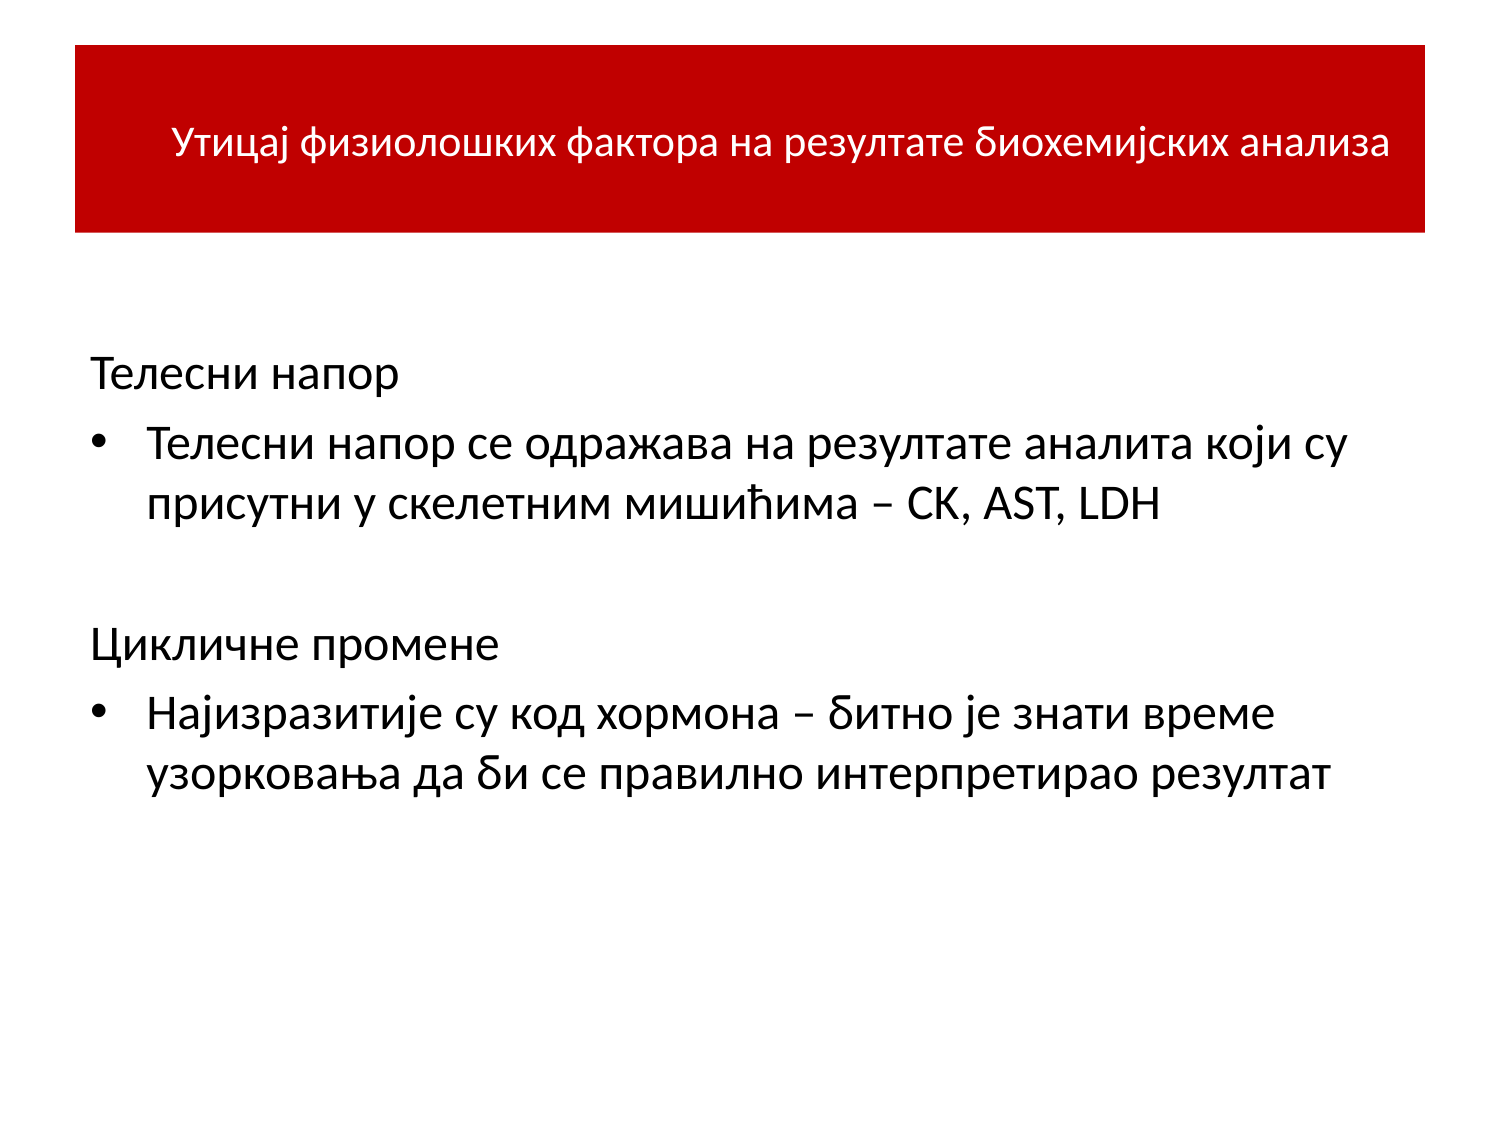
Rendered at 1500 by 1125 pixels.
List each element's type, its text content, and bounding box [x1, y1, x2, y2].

title УтиУтицај физиолошких фактора на резултате биохемијских анализа [75, 45, 1425, 233]
list Телесни напор Телесни напор се одражава на резултате аналита који су присутни у скелетним мишићима – CK, AST, LDH Цикличне промене Најизразитије су код хормона – битно је знати време узорковања да би се правилно интерпретирао резултат [75, 262, 1425, 1005]
